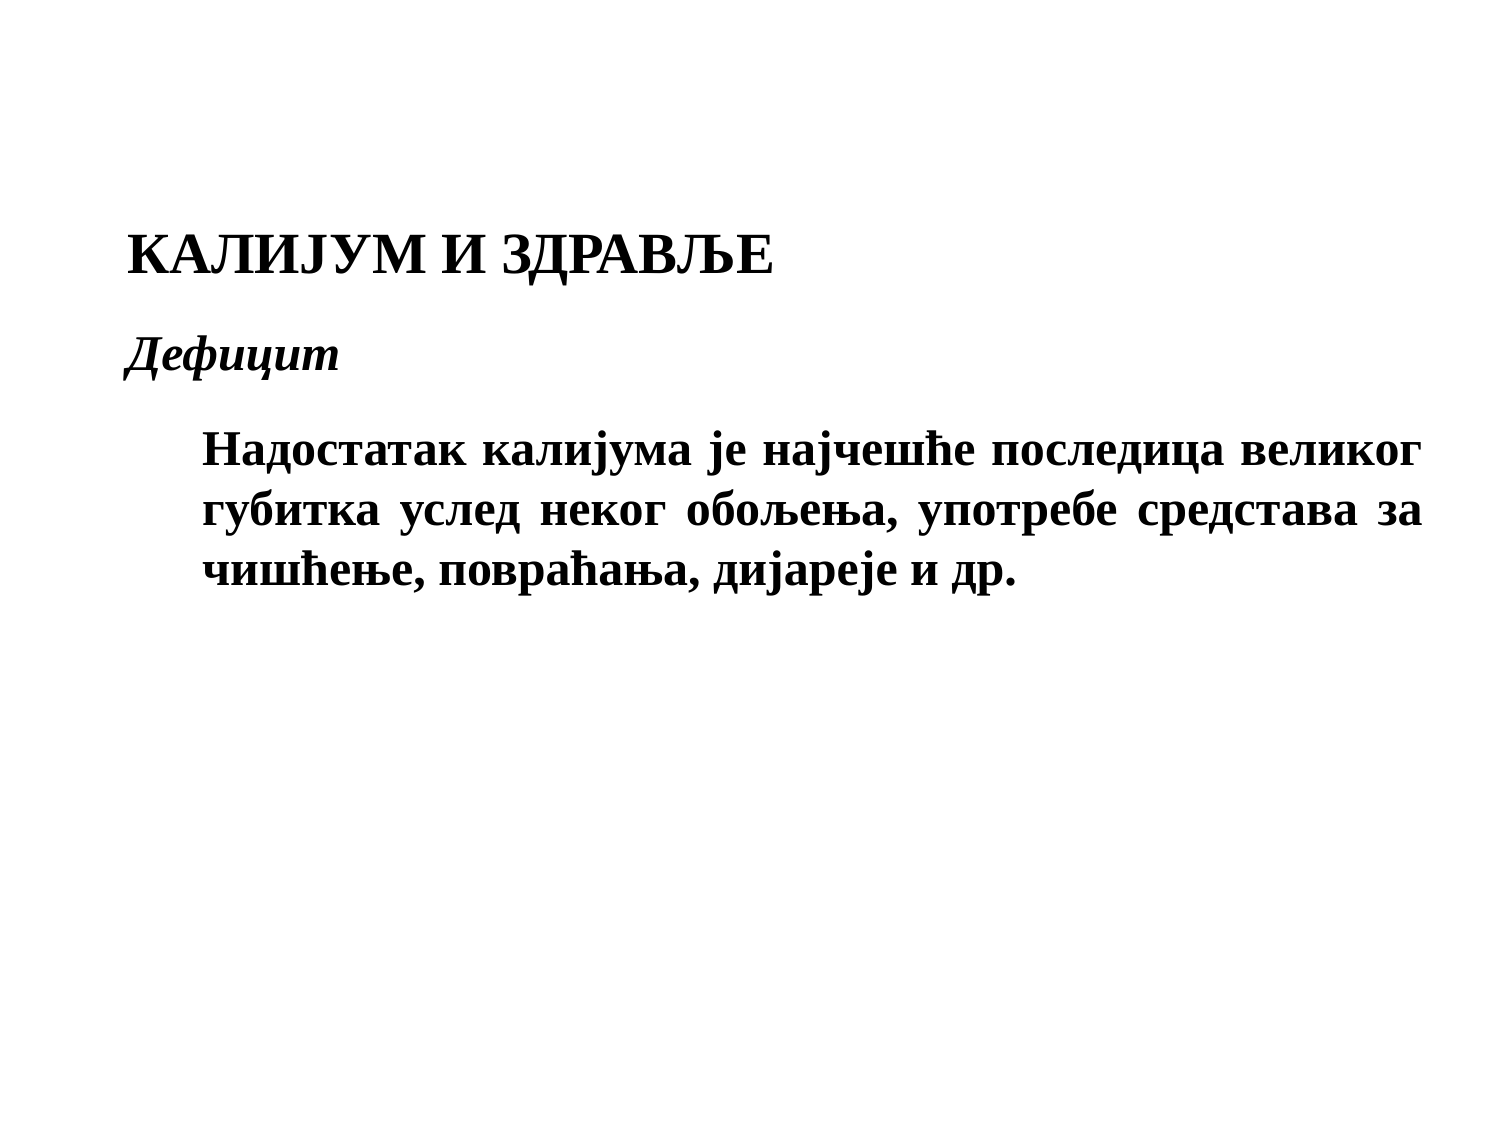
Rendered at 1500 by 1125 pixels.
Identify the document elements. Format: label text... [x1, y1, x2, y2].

text_box КАЛИЈУМ И ЗДРАВЉЕ Дефицит Надостатак калијума је најчешће последица великог губитка услед неког обољења, употребе средстава за чишћење, повраћања, дијареје и др. [112, 208, 1438, 698]
